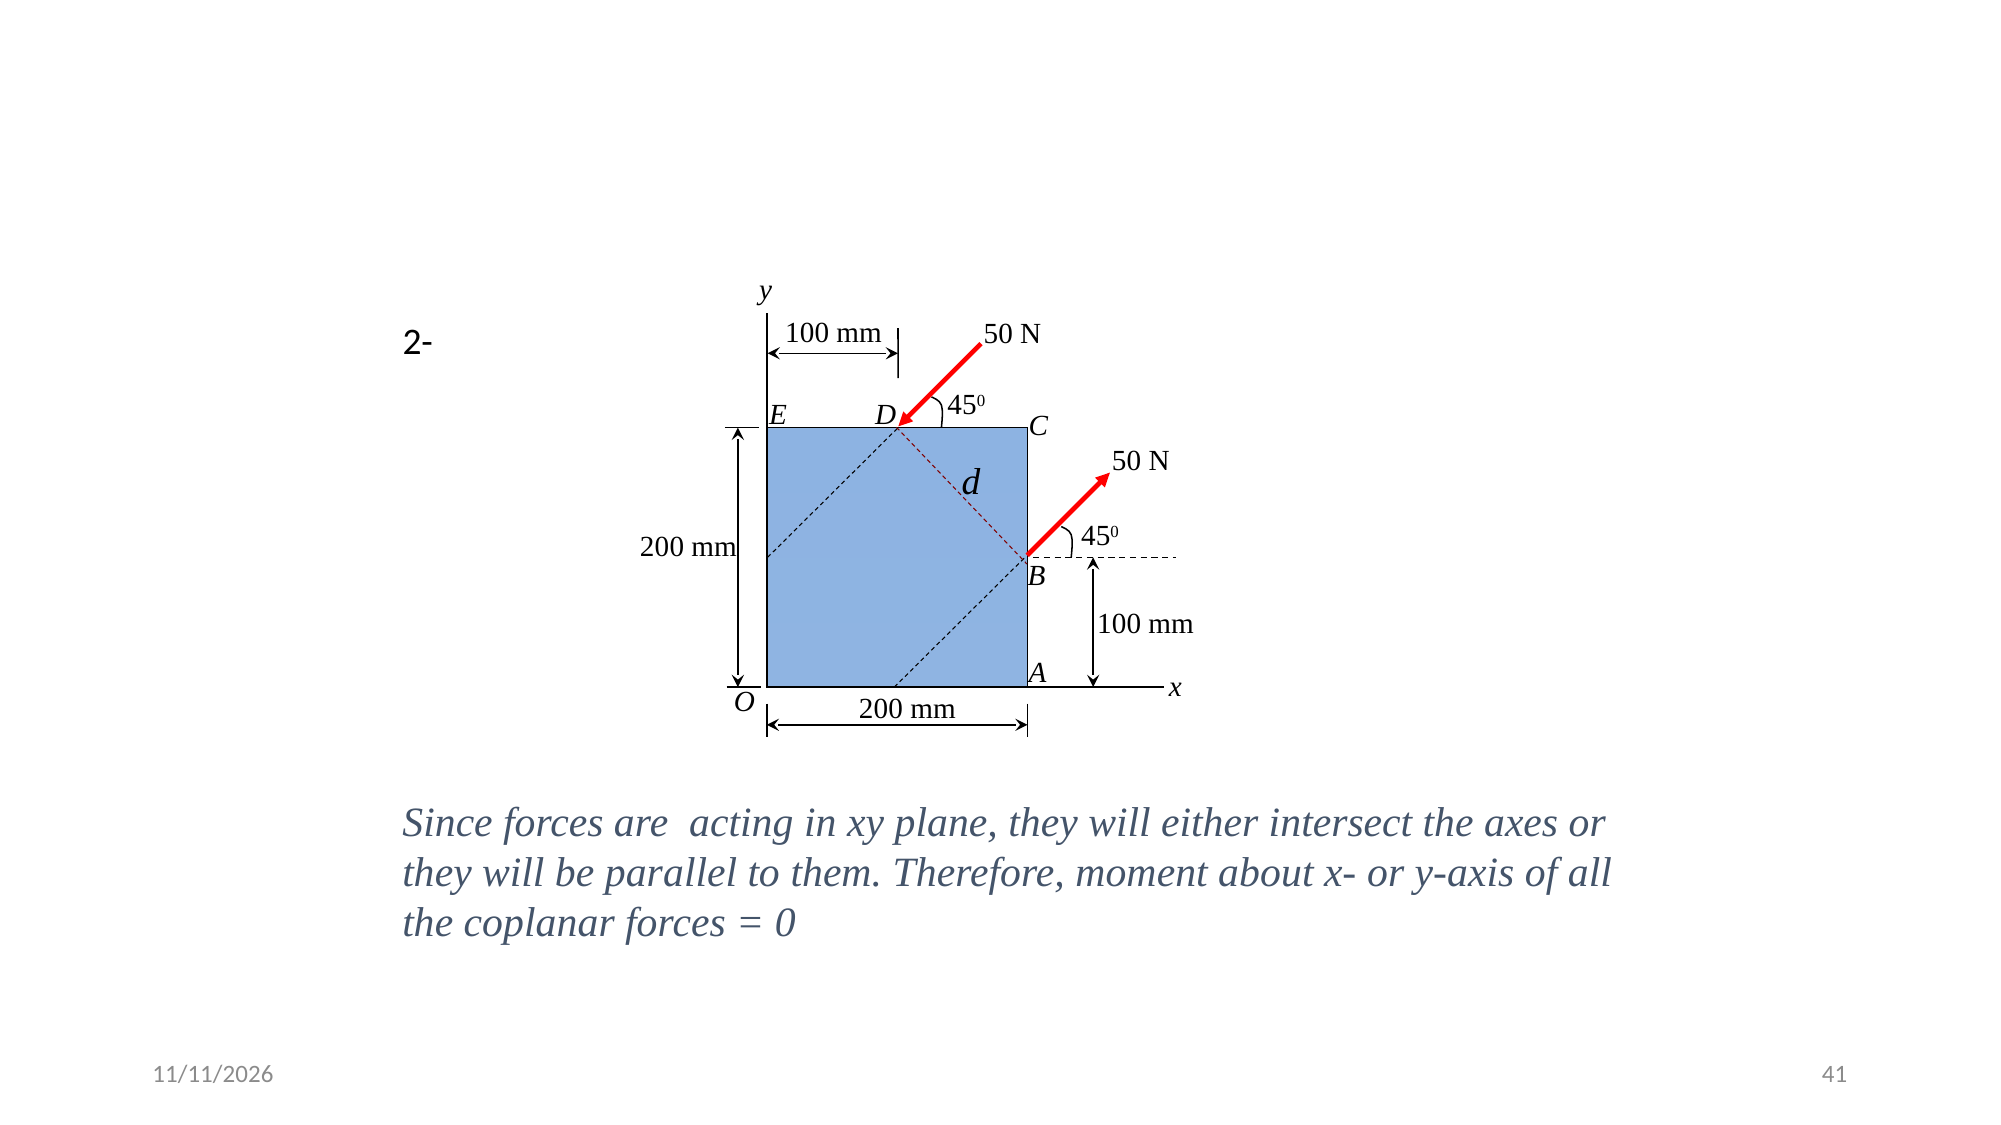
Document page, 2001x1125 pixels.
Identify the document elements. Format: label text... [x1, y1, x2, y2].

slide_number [137, 1042, 588, 1103]
text_box Since forces are acting in xy plane, they will either intersect the axes or they will be parallel to them. Therefore, moment about x- or y-axis of all the coplanar forces = 0 [387, 787, 1638, 953]
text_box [624, 262, 1252, 738]
slide_number 41 [1412, 1042, 1863, 1103]
text_box 2- [387, 310, 448, 370]
